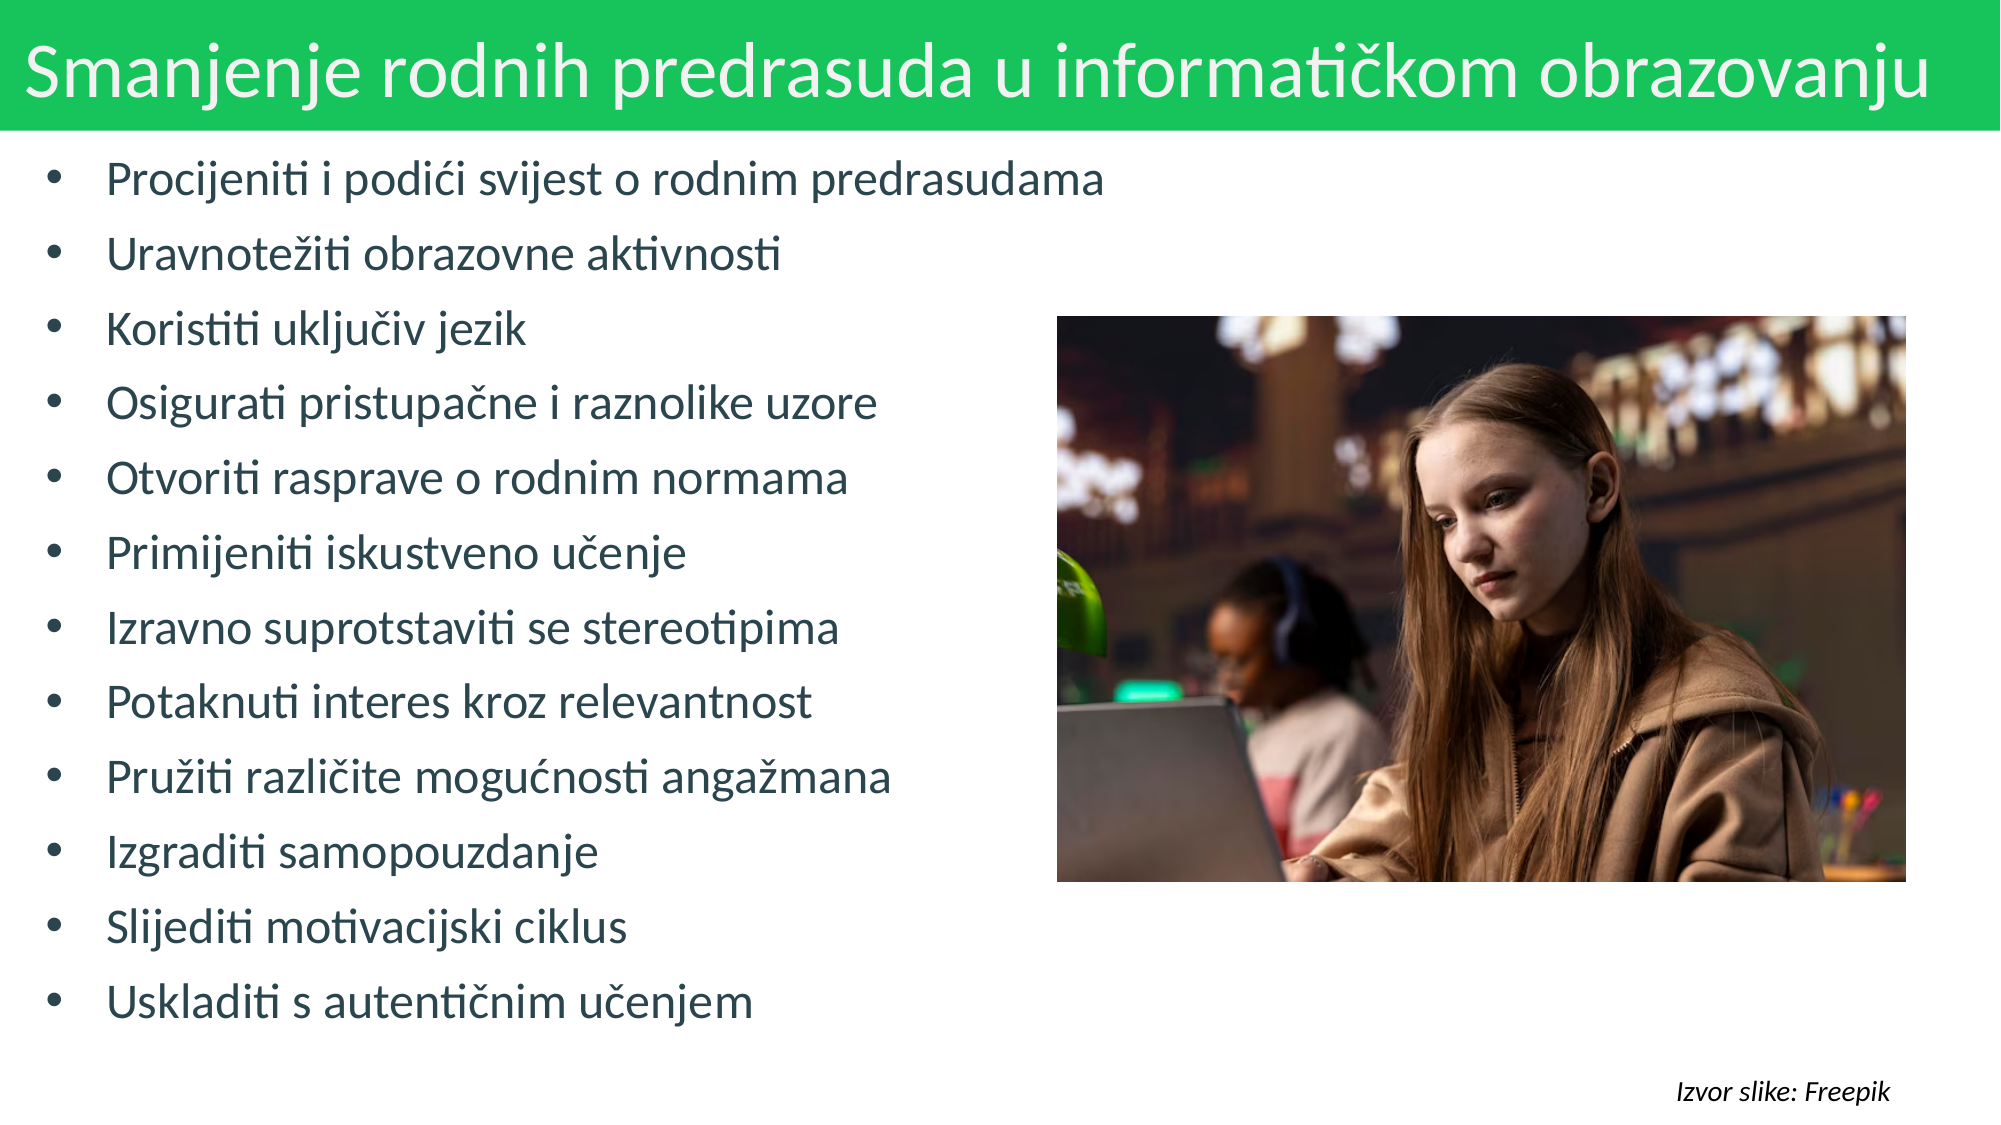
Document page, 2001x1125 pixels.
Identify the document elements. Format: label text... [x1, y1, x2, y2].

picture [1056, 316, 1906, 882]
list Procijeniti i podići svijest o rodnim predrasudama Uravnotežiti obrazovne aktivnosti Koristiti uključiv jezik Osigurati pristupačne i raznolike uzore Otvoriti rasprave o rodnim normama Primijeniti iskustveno učenje Izravno suprotstaviti se stereotipima Potaknuti interes kroz relevantnost Pružiti različite mogućnosti angažmana Izgraditi samopouzdanje Slijediti motivacijski ciklus Uskladiti s autentičnim učenjem [16, 144, 1976, 1108]
title Smanjenje rodnih predrasuda u informatičkom obrazovanju [16, 13, 1976, 131]
text_box Izvor slike: Freepik [1566, 1057, 2000, 1114]
